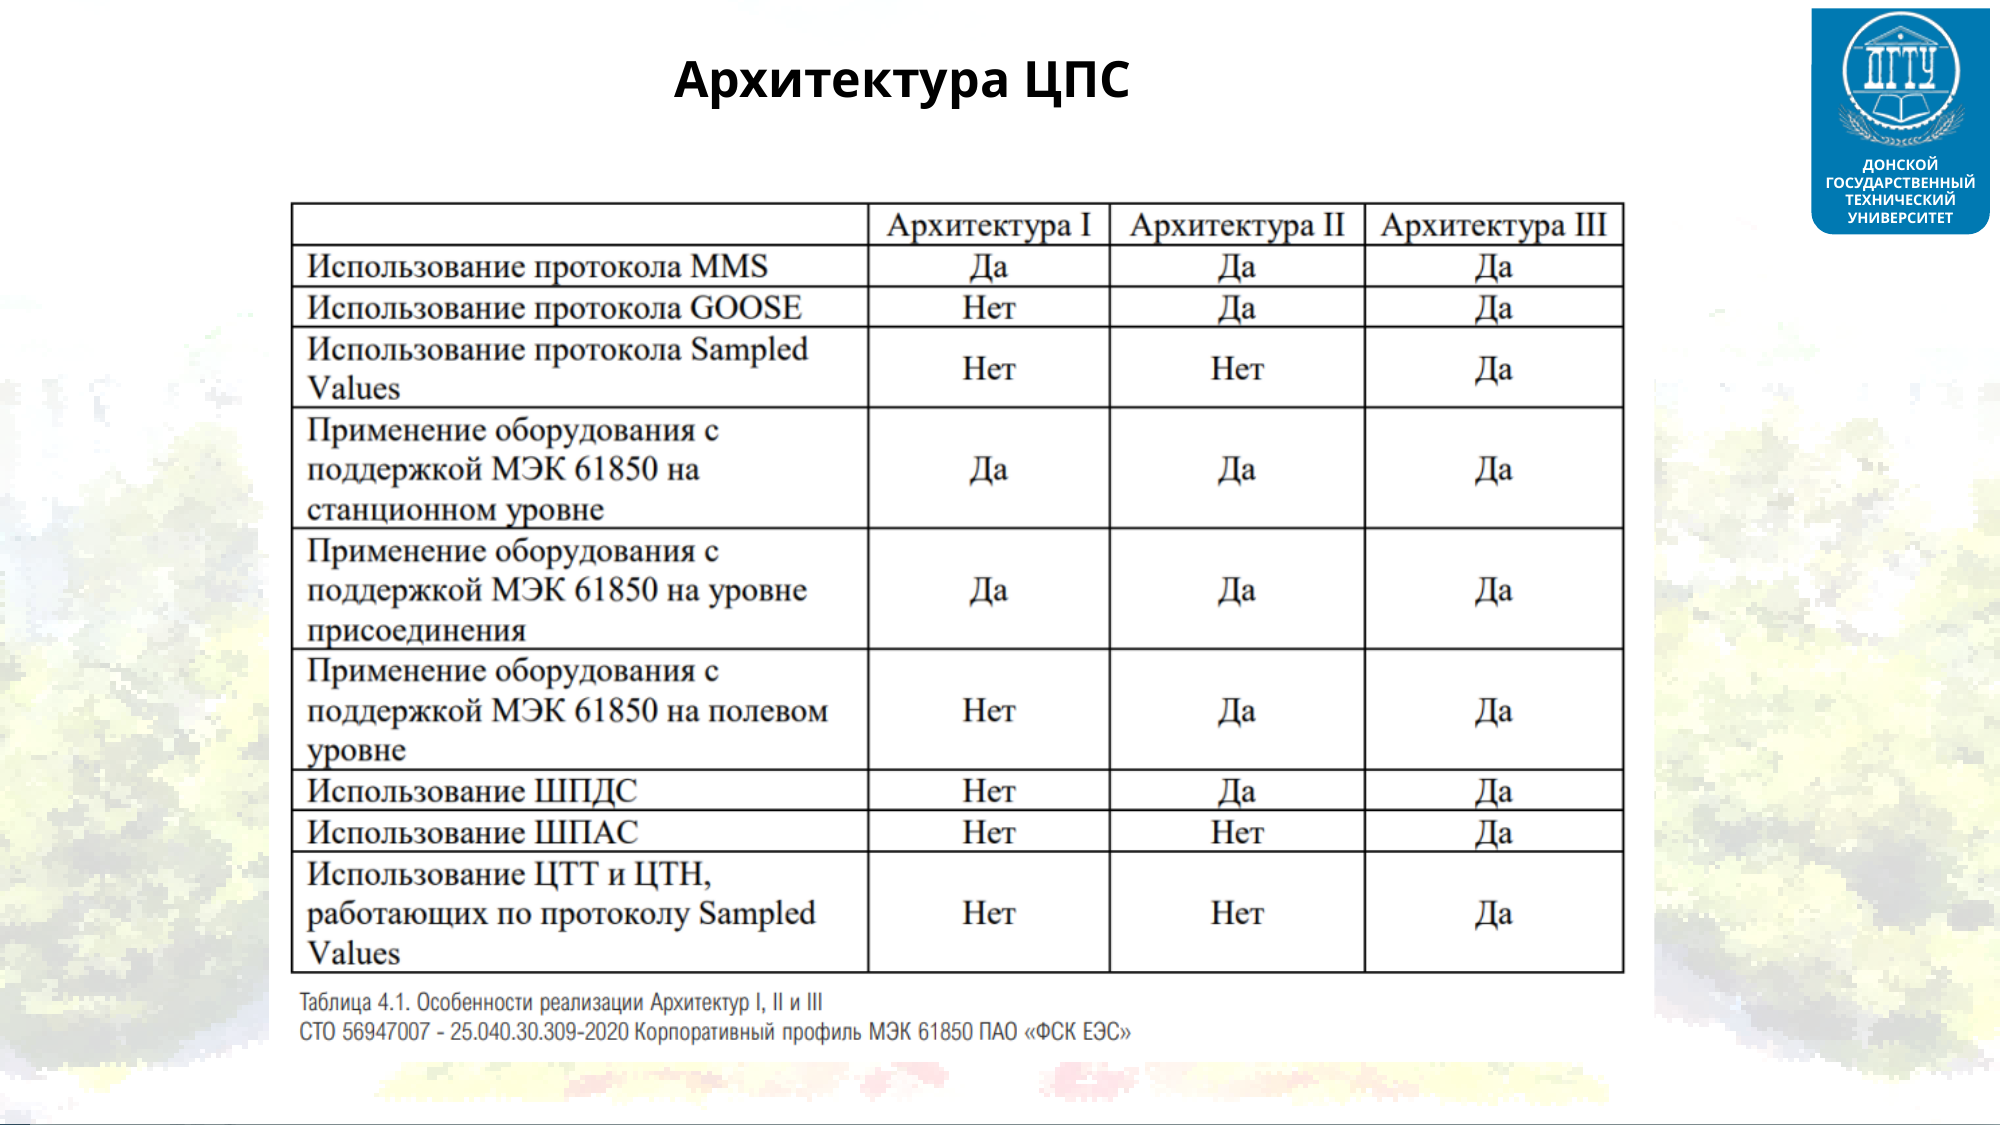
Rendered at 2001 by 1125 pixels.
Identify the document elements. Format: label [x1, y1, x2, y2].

picture [0, 0, 2000, 1125]
text_box [1801, 8, 2000, 236]
